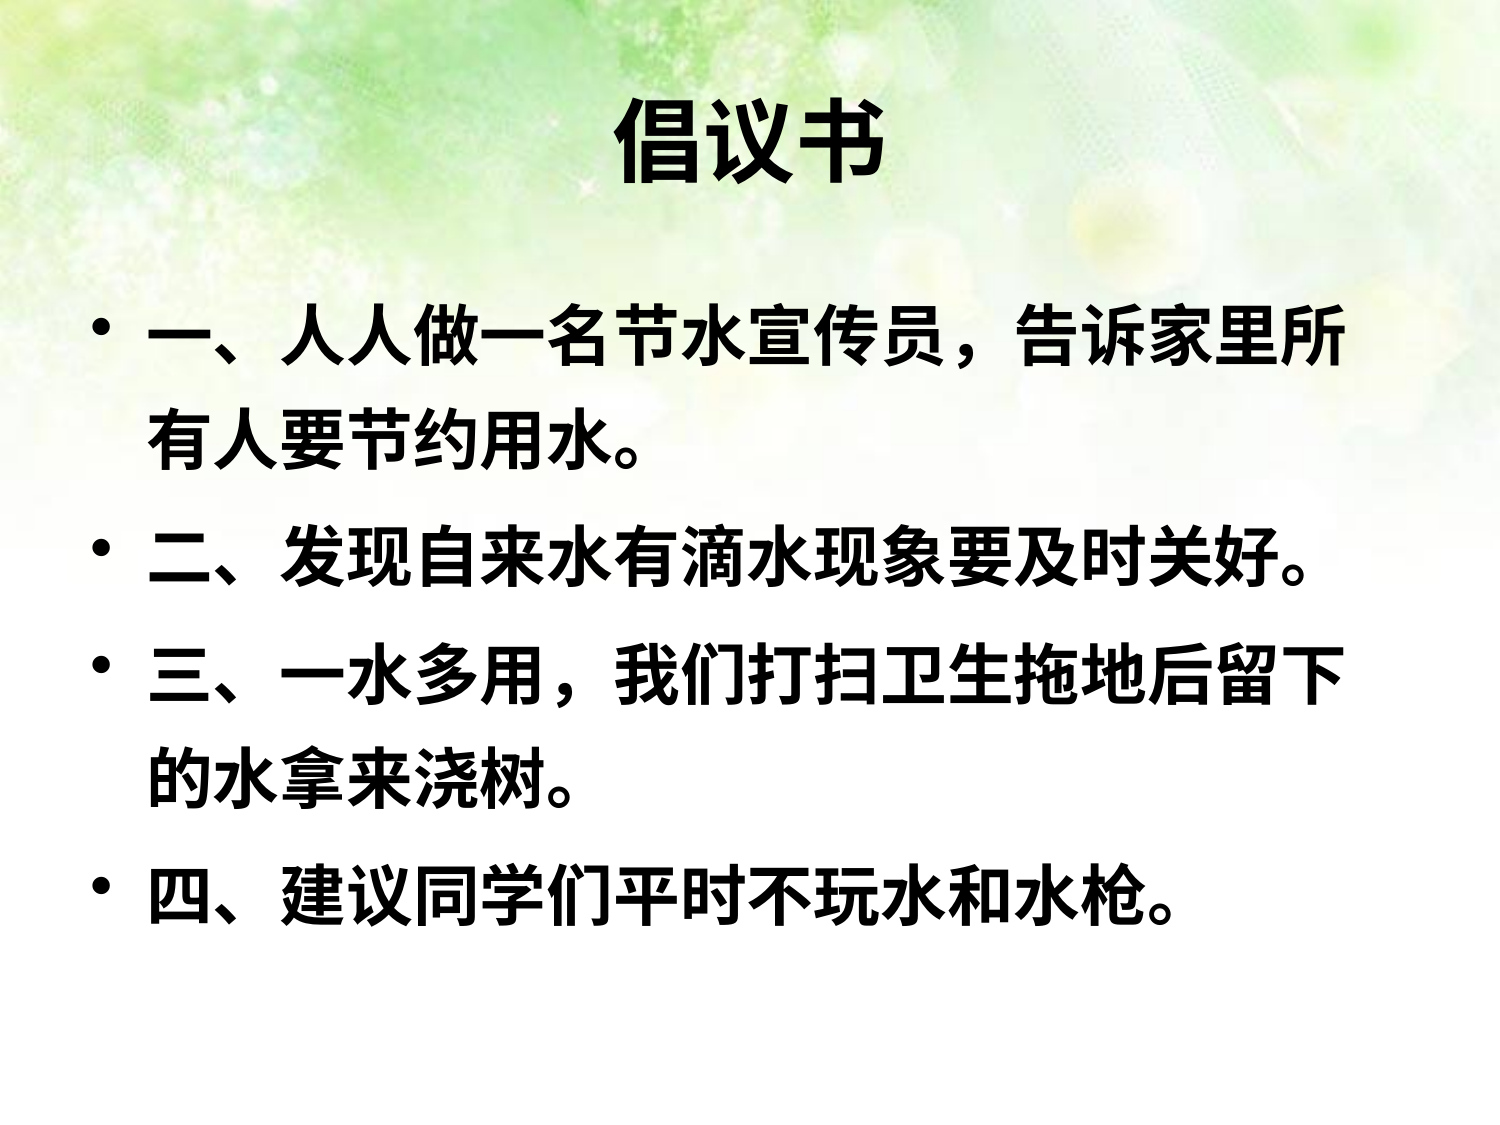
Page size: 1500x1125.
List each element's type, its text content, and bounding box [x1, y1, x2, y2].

title 倡议书 [75, 45, 1425, 233]
picture [0, 0, 1500, 1125]
list 一、人人做一名节水宣传员，告诉家里所有人要节约用水。 二、发现自来水有滴水现象要及时关好。 三、一水多用，我们打扫卫生拖地后留下的水拿来浇树。 四、建议同学们平时不玩水和水枪。 [75, 262, 1425, 1005]
